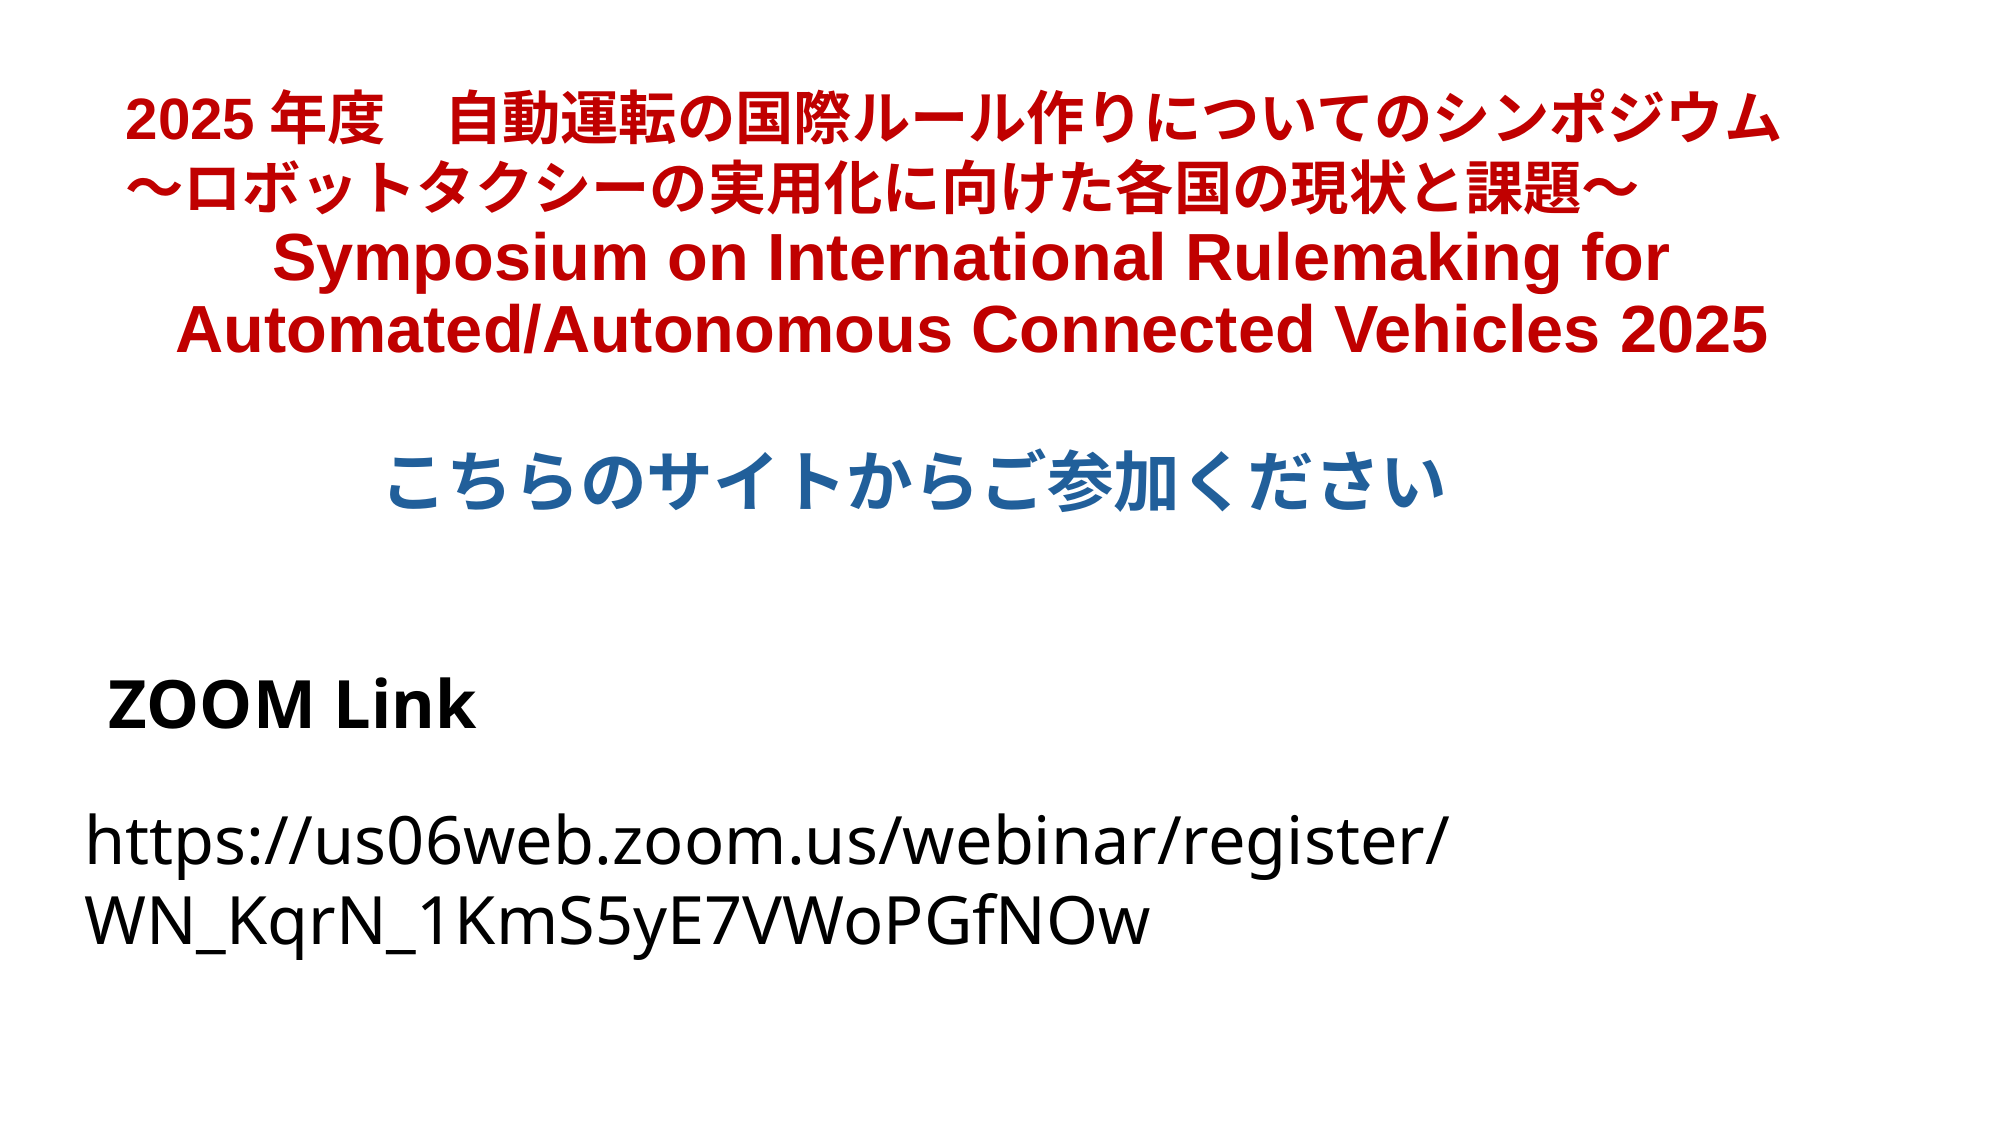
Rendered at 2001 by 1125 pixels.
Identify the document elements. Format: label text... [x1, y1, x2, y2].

text_box 2025年度 自動運転の国際ルール作りについてのシンポジウム ～ロボットタクシーの実用化に向けた各国の現状と課題～ [110, 73, 2000, 229]
text_box こちらのサイトからご参加ください [365, 432, 1579, 528]
text_box ZOOM Link [94, 654, 561, 750]
text_box https://us06web.zoom.us/webinar/register/WN_KqrN_1KmS5yE7VWoPGfNOw [69, 790, 2000, 966]
title Symposium on International Rulemaking for Automated/Autonomous Connected Vehicles 2025 [94, 292, 1850, 375]
